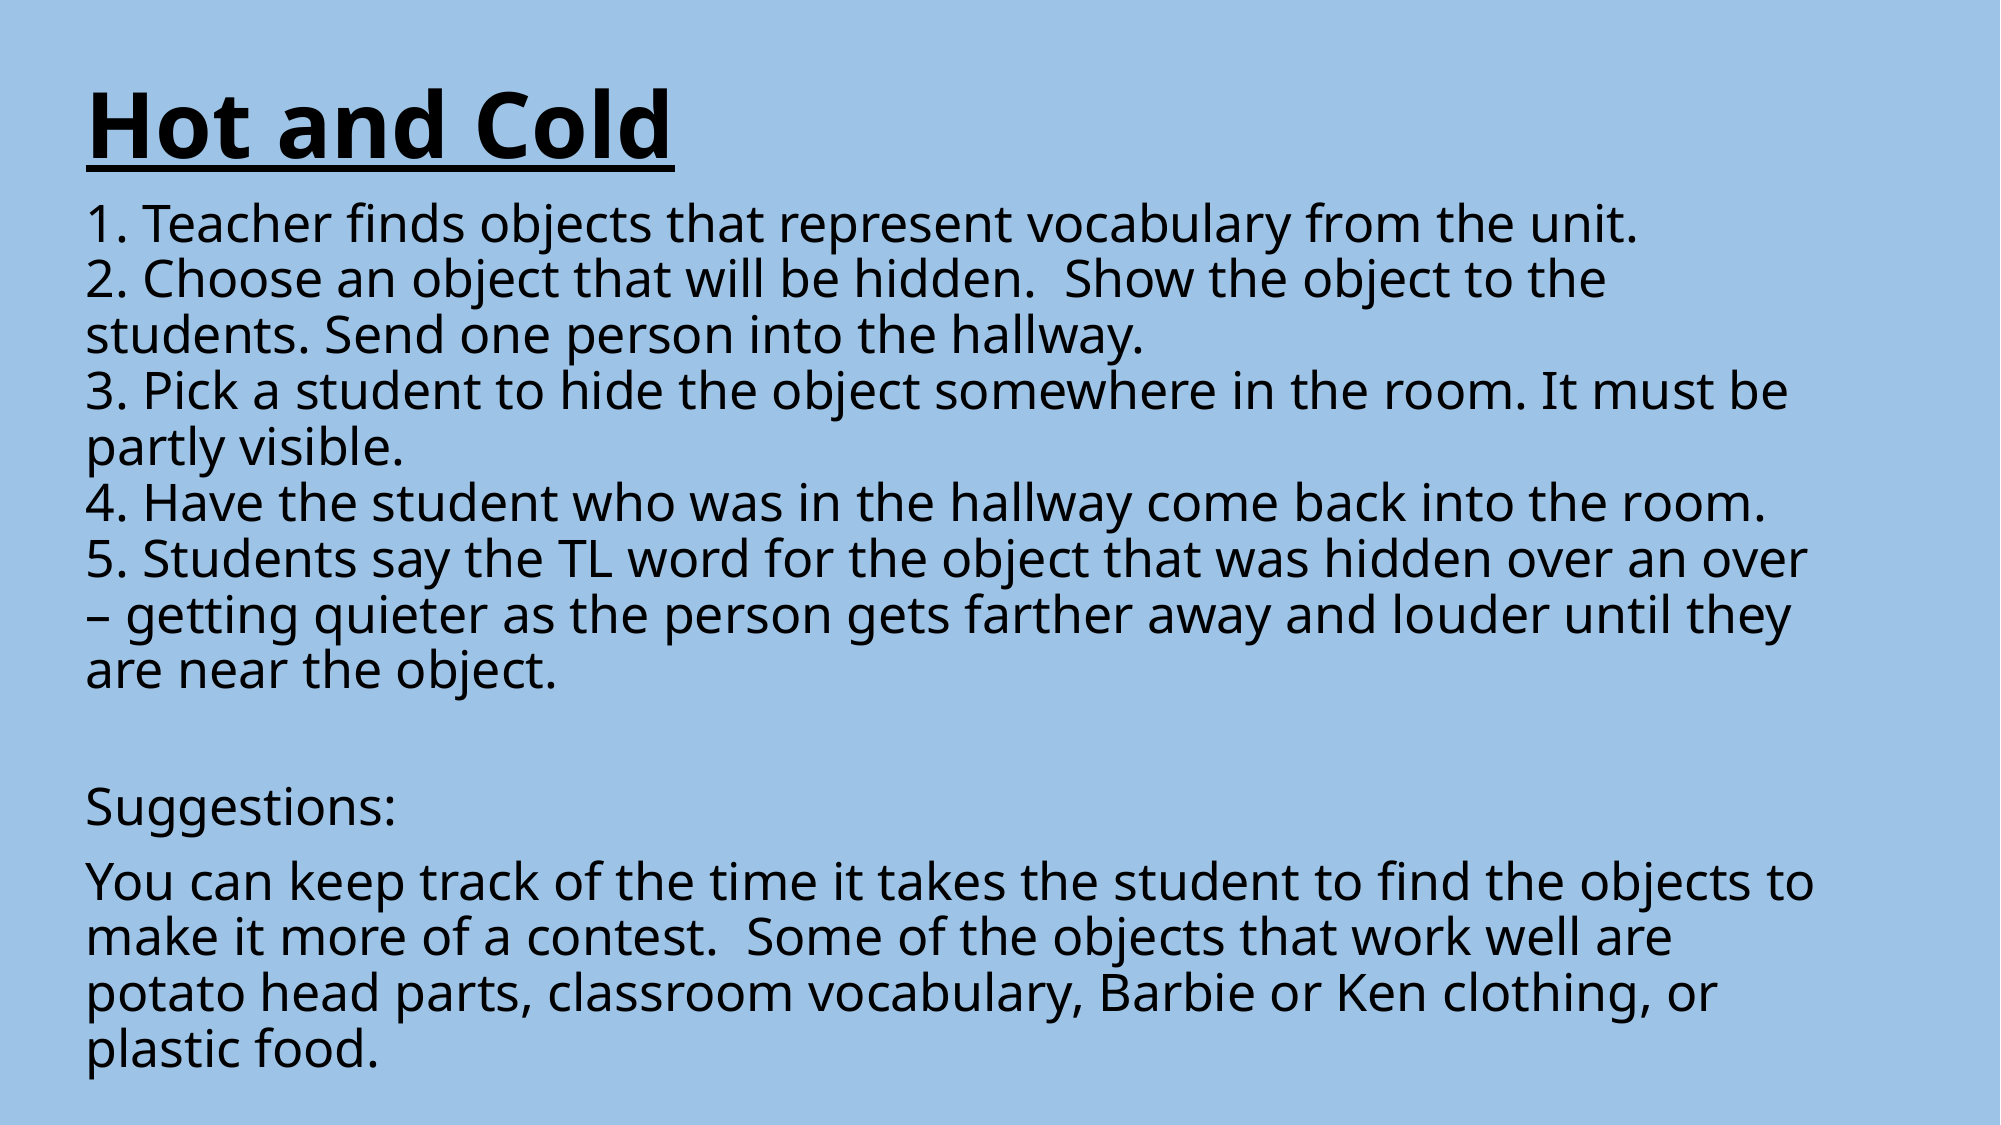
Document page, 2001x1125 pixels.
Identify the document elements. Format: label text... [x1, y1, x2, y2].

title Hot and Cold [70, 19, 1796, 189]
list 1. Teacher finds objects that represent vocabulary from the unit. 2. Choose an object that will be hidden. Show the object to the students. Send one person into the hallway. 3. Pick a student to hide the object somewhere in the room. It must be partly visible. 4. Have the student who was in the hallway come back into the room. 5. Students say the TL word for the object that was hidden over an over – getting quieter as the person gets farther away and louder until they are near the object. Suggestions: You can keep track of the time it takes the student to find the objects to make it more of a contest. Some of the objects that work well are potato head parts, classroom vocabulary, Barbie or Ken clothing, or plastic food. [70, 189, 1863, 1099]
